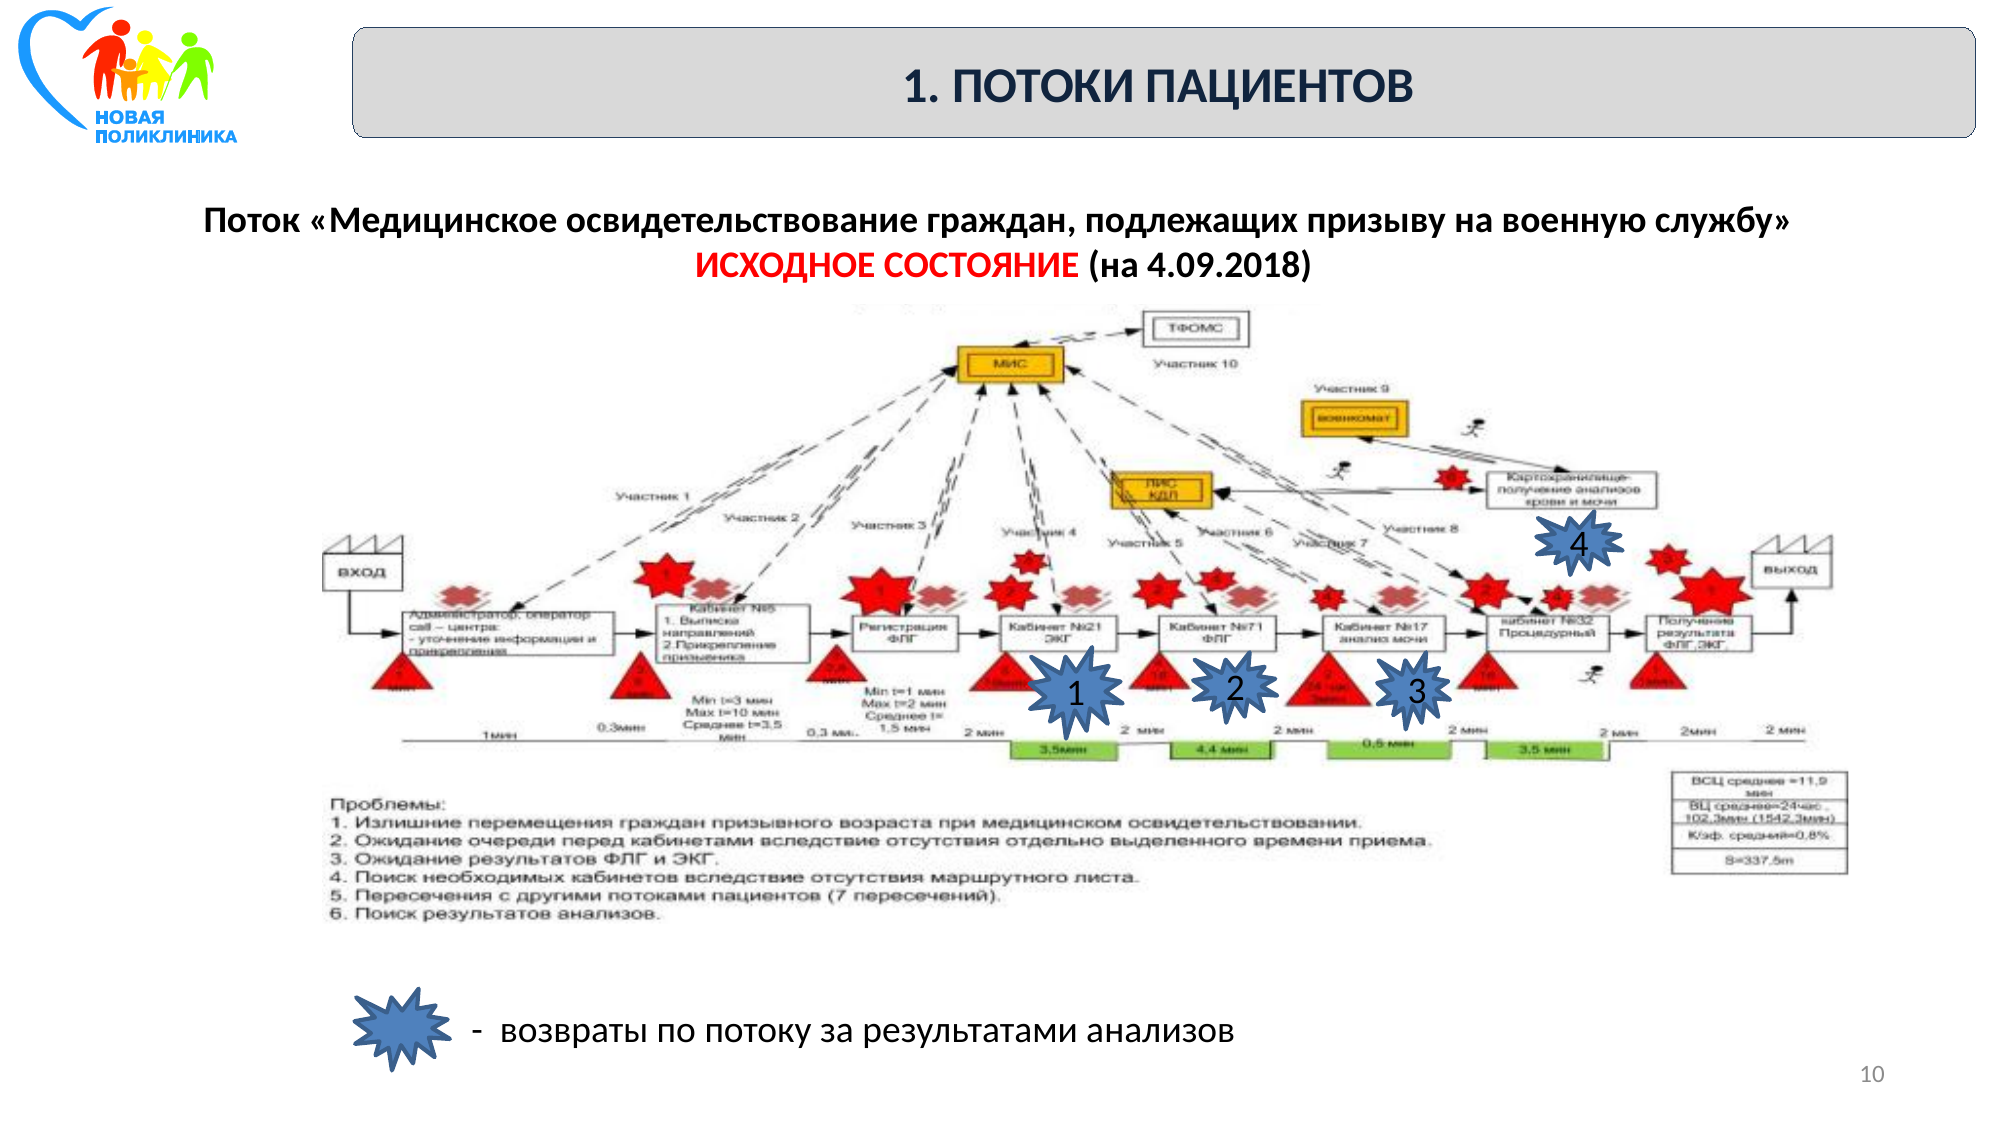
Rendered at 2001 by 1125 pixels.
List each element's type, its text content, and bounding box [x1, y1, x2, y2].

text_box [352, 986, 452, 1073]
text_box Поток «Медицинское освидетельствование граждан, подлежащих призыву на военную службу» ИСХОДНОЕ СОСТОЯНИЕ (на 4.09.2018) [28, 187, 1970, 293]
picture [321, 304, 1849, 932]
slide_number 10 [1433, 1042, 1900, 1103]
text_box - возвраты по потоку за результатами анализов [456, 997, 1298, 1058]
text_box 1. ПОТОКИ ПАЦИЕНТОВ [352, 27, 1976, 138]
picture [18, 6, 238, 143]
